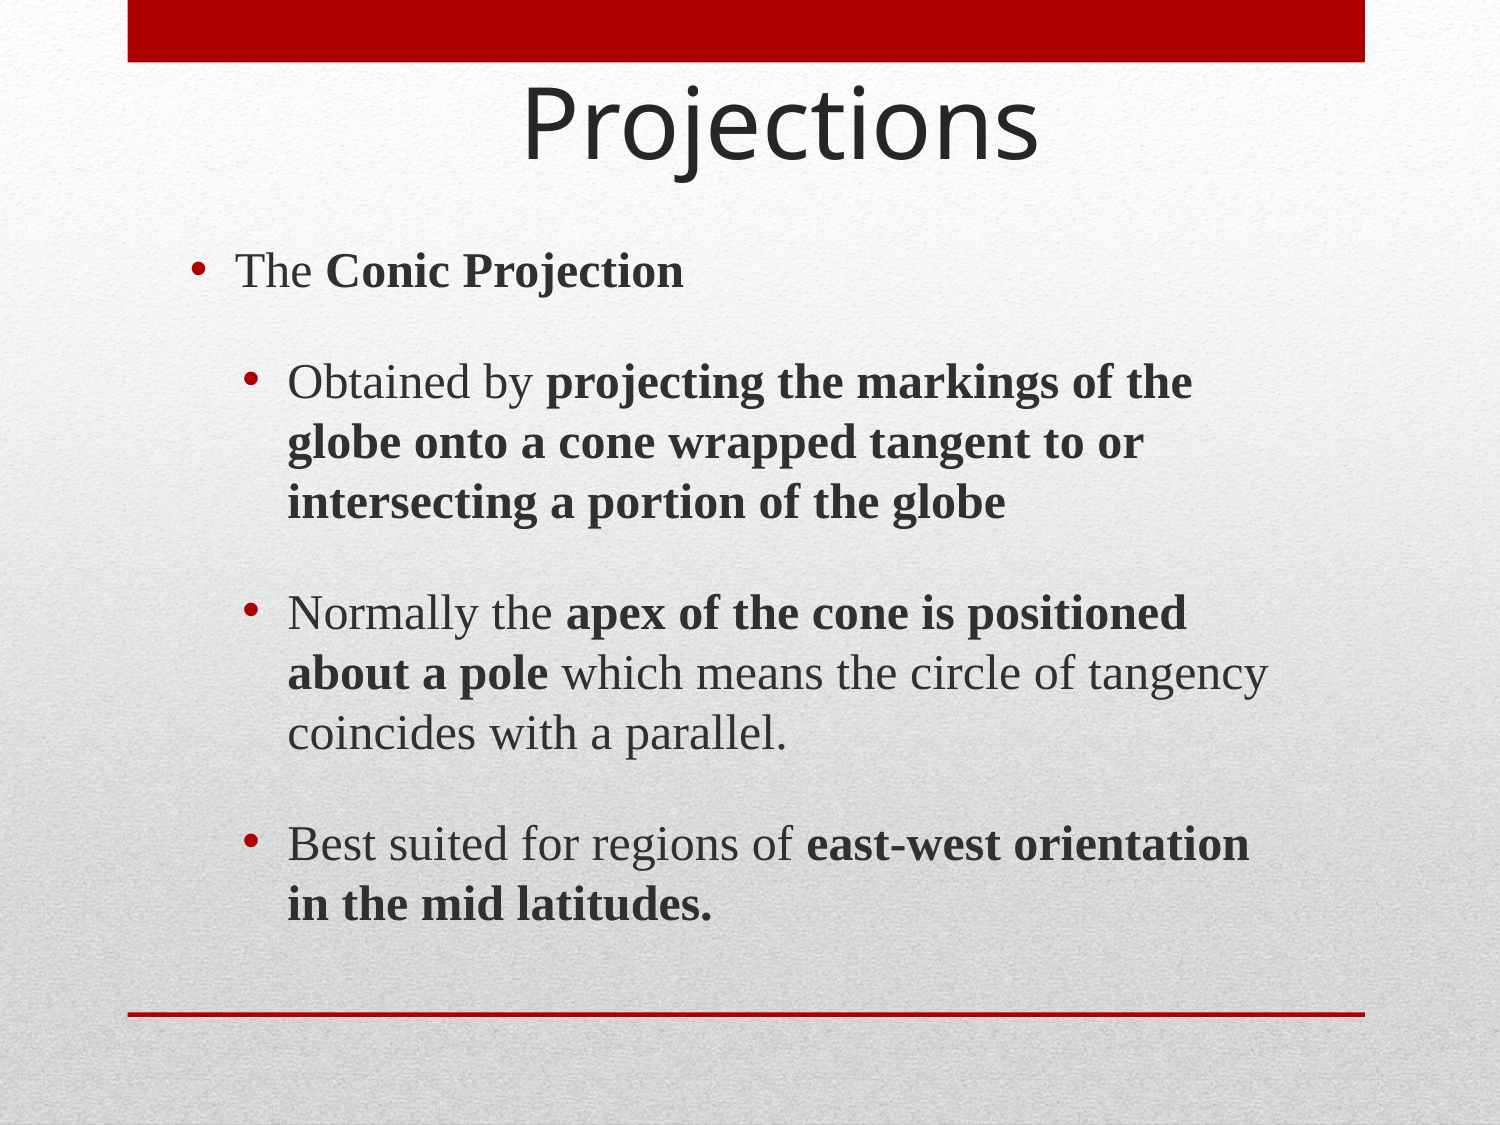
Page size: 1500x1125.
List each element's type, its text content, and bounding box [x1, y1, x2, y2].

title Projections [212, 0, 1350, 188]
list The Conic Projection Obtained by projecting the markings of the globe onto a cone wrapped tangent to or intersecting a portion of the globe Normally the apex of the cone is positioned about a pole which means the circle of tangency coincides with a parallel. Best suited for regions of east-west orientation in the mid latitudes. [174, 212, 1300, 956]
